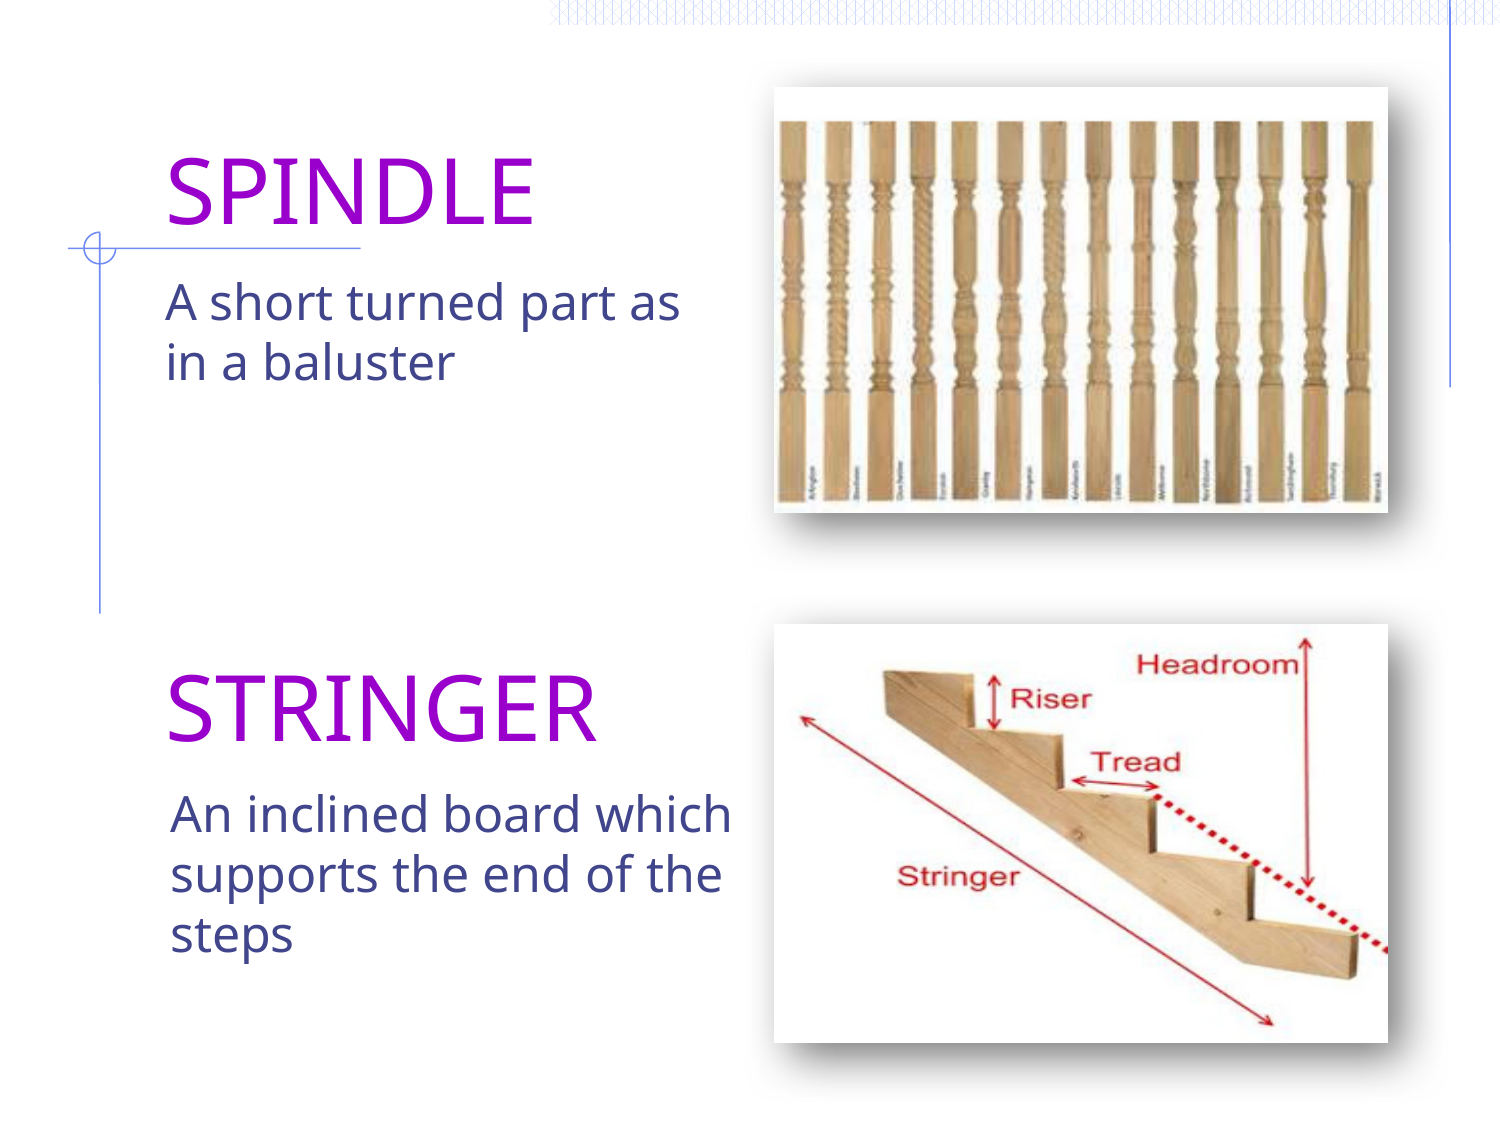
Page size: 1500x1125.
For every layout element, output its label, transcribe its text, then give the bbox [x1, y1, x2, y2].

list SPINDLE [150, 99, 764, 250]
list A short turned part as in a baluster [150, 262, 738, 512]
list An inclined board which supports the end of the steps [155, 774, 781, 1088]
list STRINGER [150, 512, 825, 768]
picture [774, 87, 1388, 513]
picture [774, 624, 1388, 1043]
